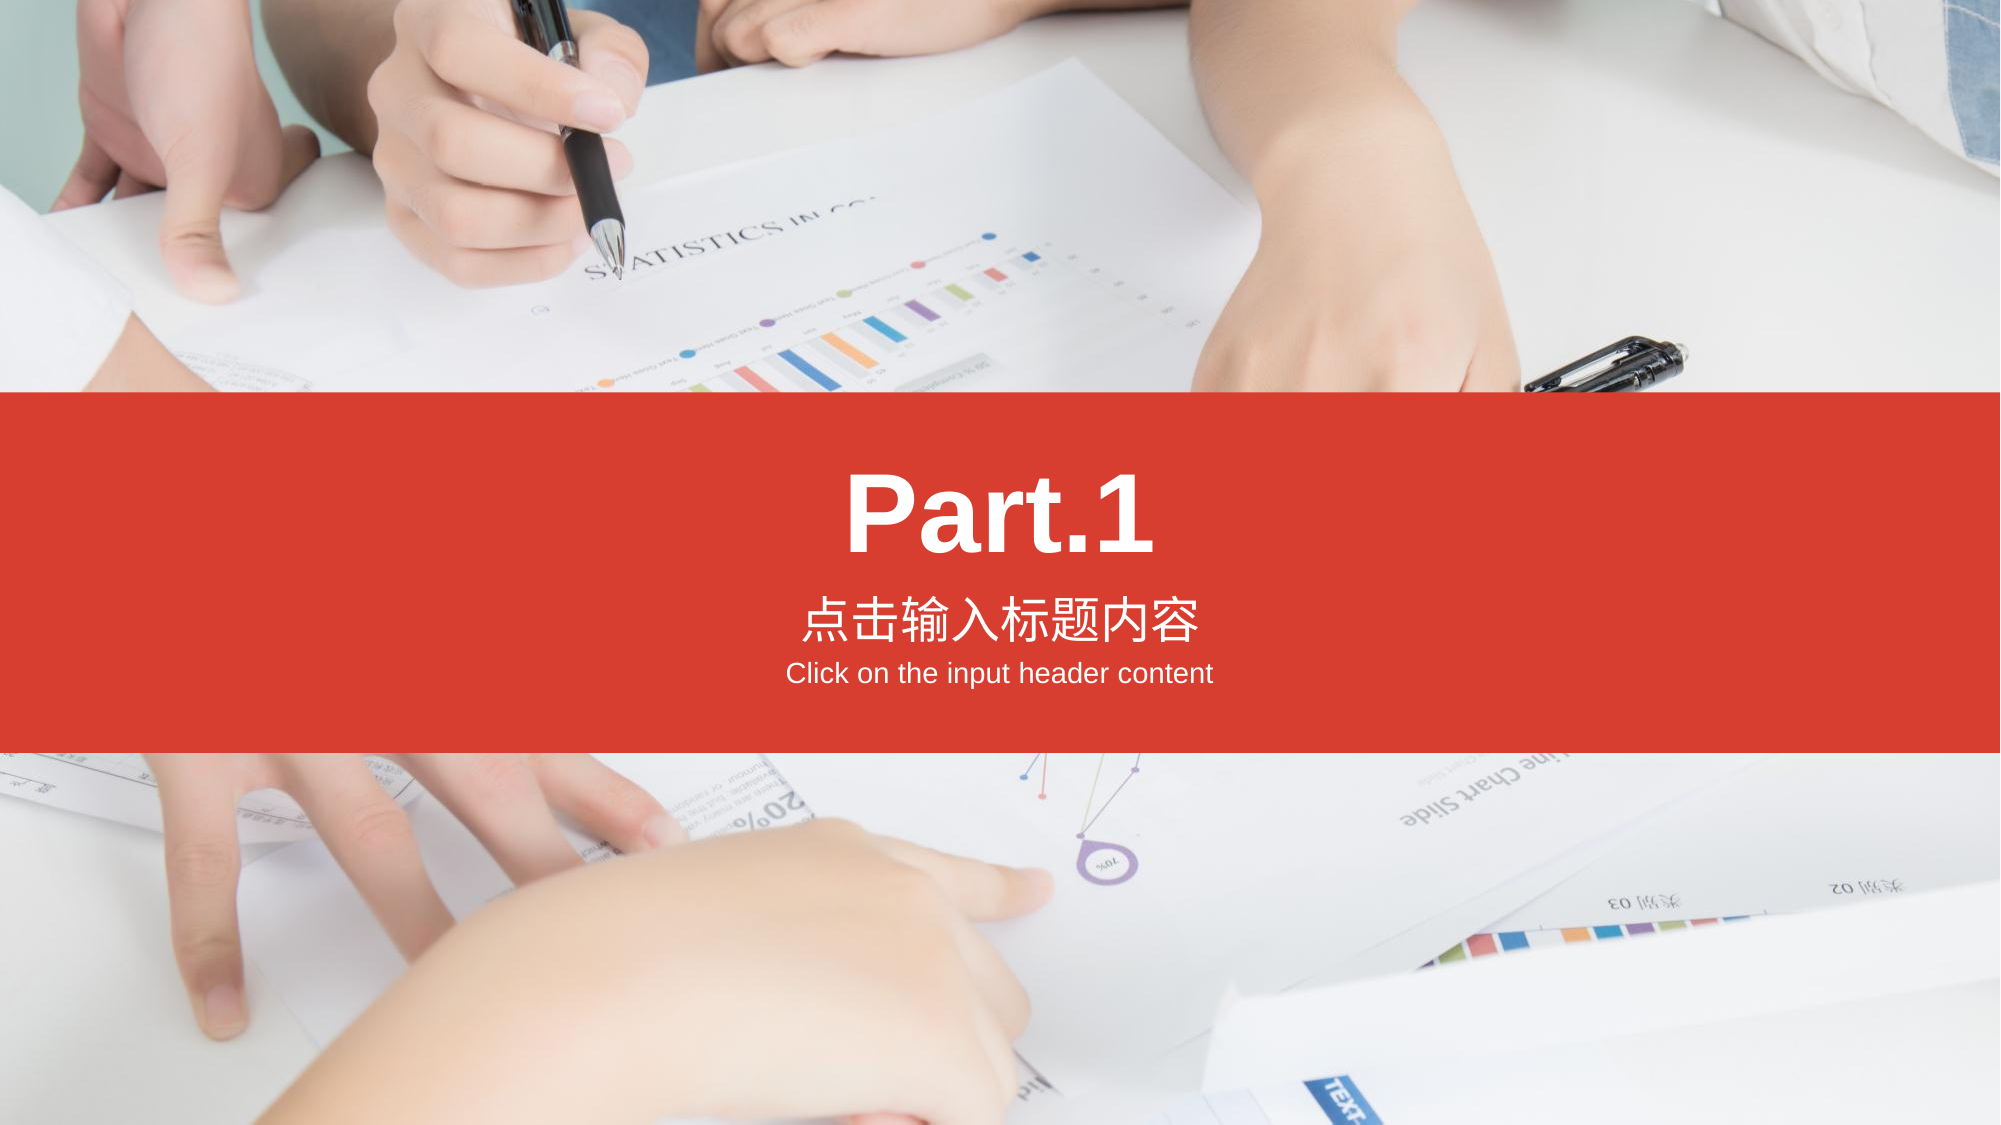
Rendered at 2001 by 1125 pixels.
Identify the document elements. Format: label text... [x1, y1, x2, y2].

text_box 点击输入标题内容 Click on the input header content [692, 579, 1308, 698]
text_box Part.1 [805, 432, 1194, 579]
text_box [0, 391, 2000, 754]
picture [0, 0, 2001, 1125]
